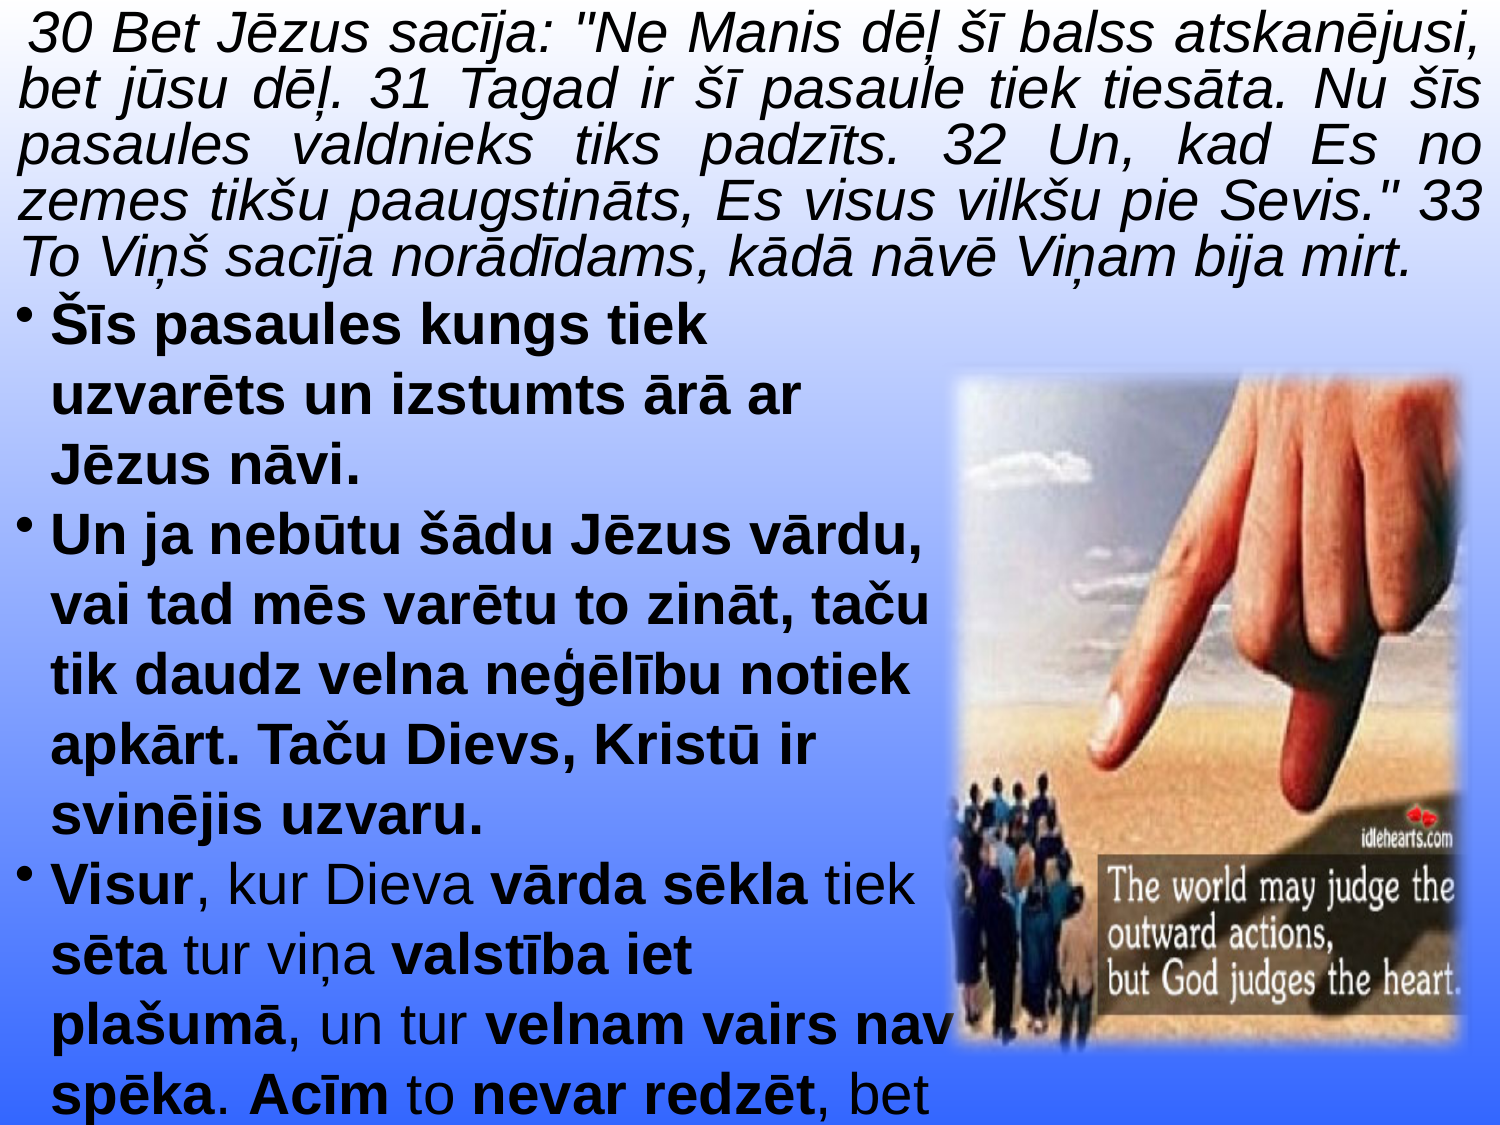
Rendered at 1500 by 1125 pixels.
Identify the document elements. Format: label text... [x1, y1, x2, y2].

list 30 Bet Jēzus sacīja: "Ne Manis dēļ šī balss atskanējusi, bet jūsu dēļ. 31 Tagad ir šī pasaule tiek tiesāta. Nu šīs pasaules valdnieks tiks padzīts. 32 Un, kad Es no zemes tikšu paaugstināts, Es visus vilkšu pie Sevis." 33 To Viņš sacīja norādīdams, kādā nāvē Viņam bija mirt. [0, 0, 1500, 173]
picture [938, 361, 1474, 1059]
text_box Šīs pasaules kungs tiek uzvarēts un izstumts ārā ar Jēzus nāvi. Un ja nebūtu šādu Jēzus vārdu, vai tad mēs varētu to zināt, taču tik daudz velna neģēlību notiek apkārt. Taču Dievs, Kristū ir svinējis uzvaru. Visur, kur Dieva vārda sēkla tiek sēta tur viņa valstība iet plašumā, un tur velnam vairs nav spēka. Acīm to nevar redzēt, bet Dieva vārds to mums apliecina. [0, 278, 975, 1125]
